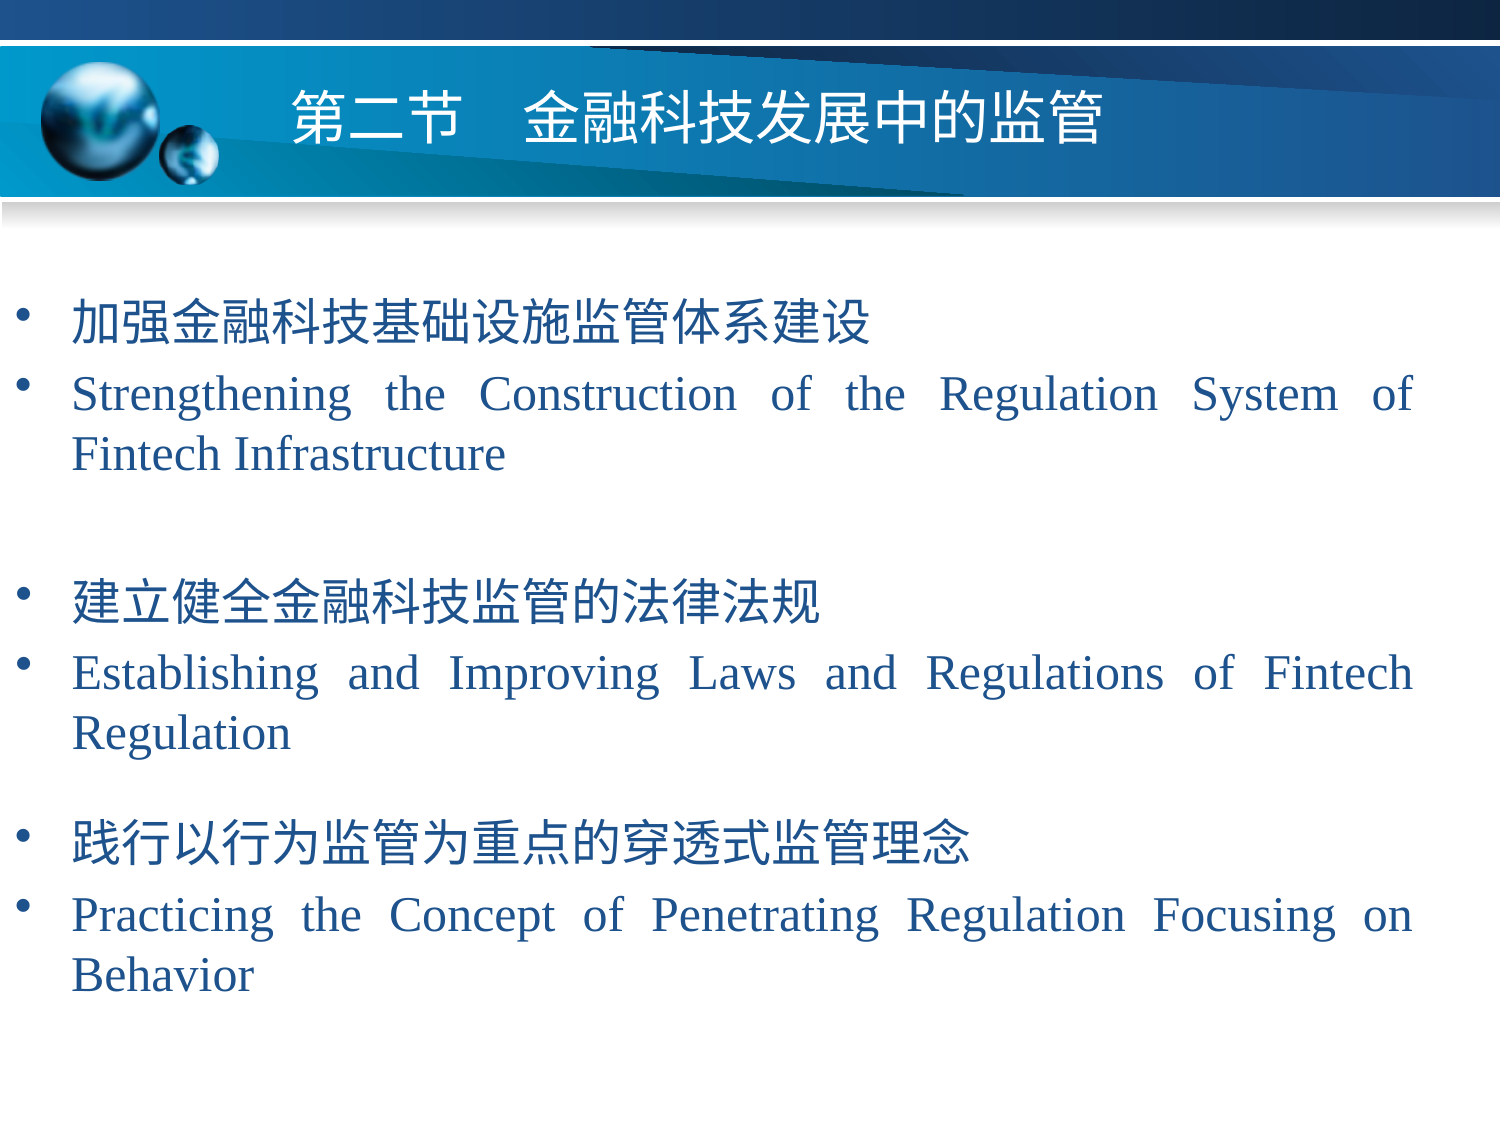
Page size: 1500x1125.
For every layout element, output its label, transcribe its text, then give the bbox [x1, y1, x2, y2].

text_box 践行以行为监管为重点的穿透式监管理念 Practicing the Concept of Penetrating Regulation Focusing on Behavior [0, 804, 1429, 1010]
picture [42, 63, 159, 180]
title 第二节 金融科技发展中的监管 [274, 44, 1363, 188]
text_box 加强金融科技基础设施监管体系建设 Strengthening the Construction of the Regulation System of Fintech Infrastructure [0, 282, 1430, 488]
text_box 建立健全金融科技监管的法律法规 Establishing and Improving Laws and Regulations of Fintech Regulation [0, 562, 1430, 768]
picture [160, 126, 218, 184]
